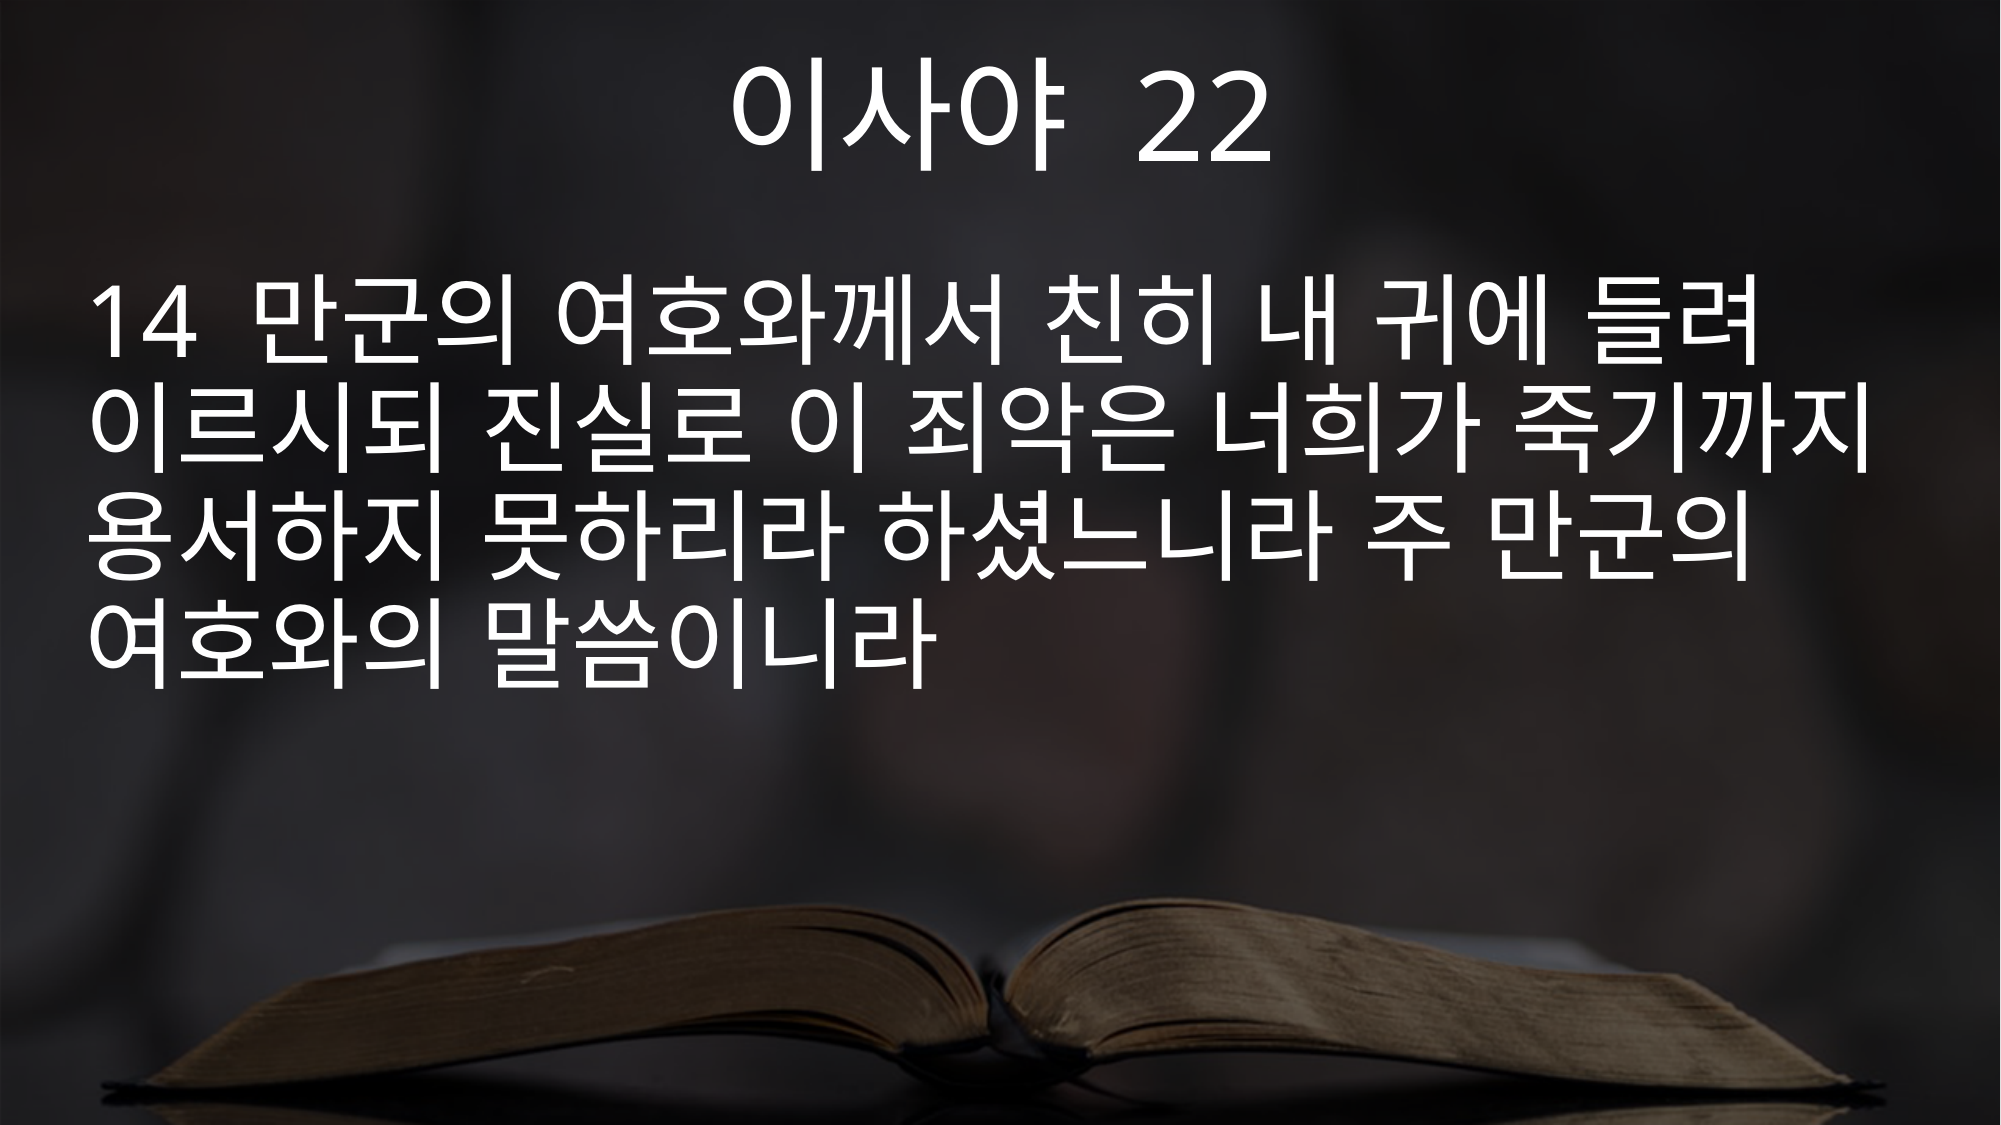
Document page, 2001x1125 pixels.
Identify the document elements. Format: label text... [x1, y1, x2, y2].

footer 이사야 22 [0, 32, 2000, 192]
picture [0, 0, 2001, 1125]
list 14 만군의 여호와께서 친히 내 귀에 들려 이르시되 진실로 이 죄악은 너희가 죽기까지 용서하지 못하리라 하셨느니라 주 만군의 여호와의 말씀이니라 [69, 263, 1953, 423]
